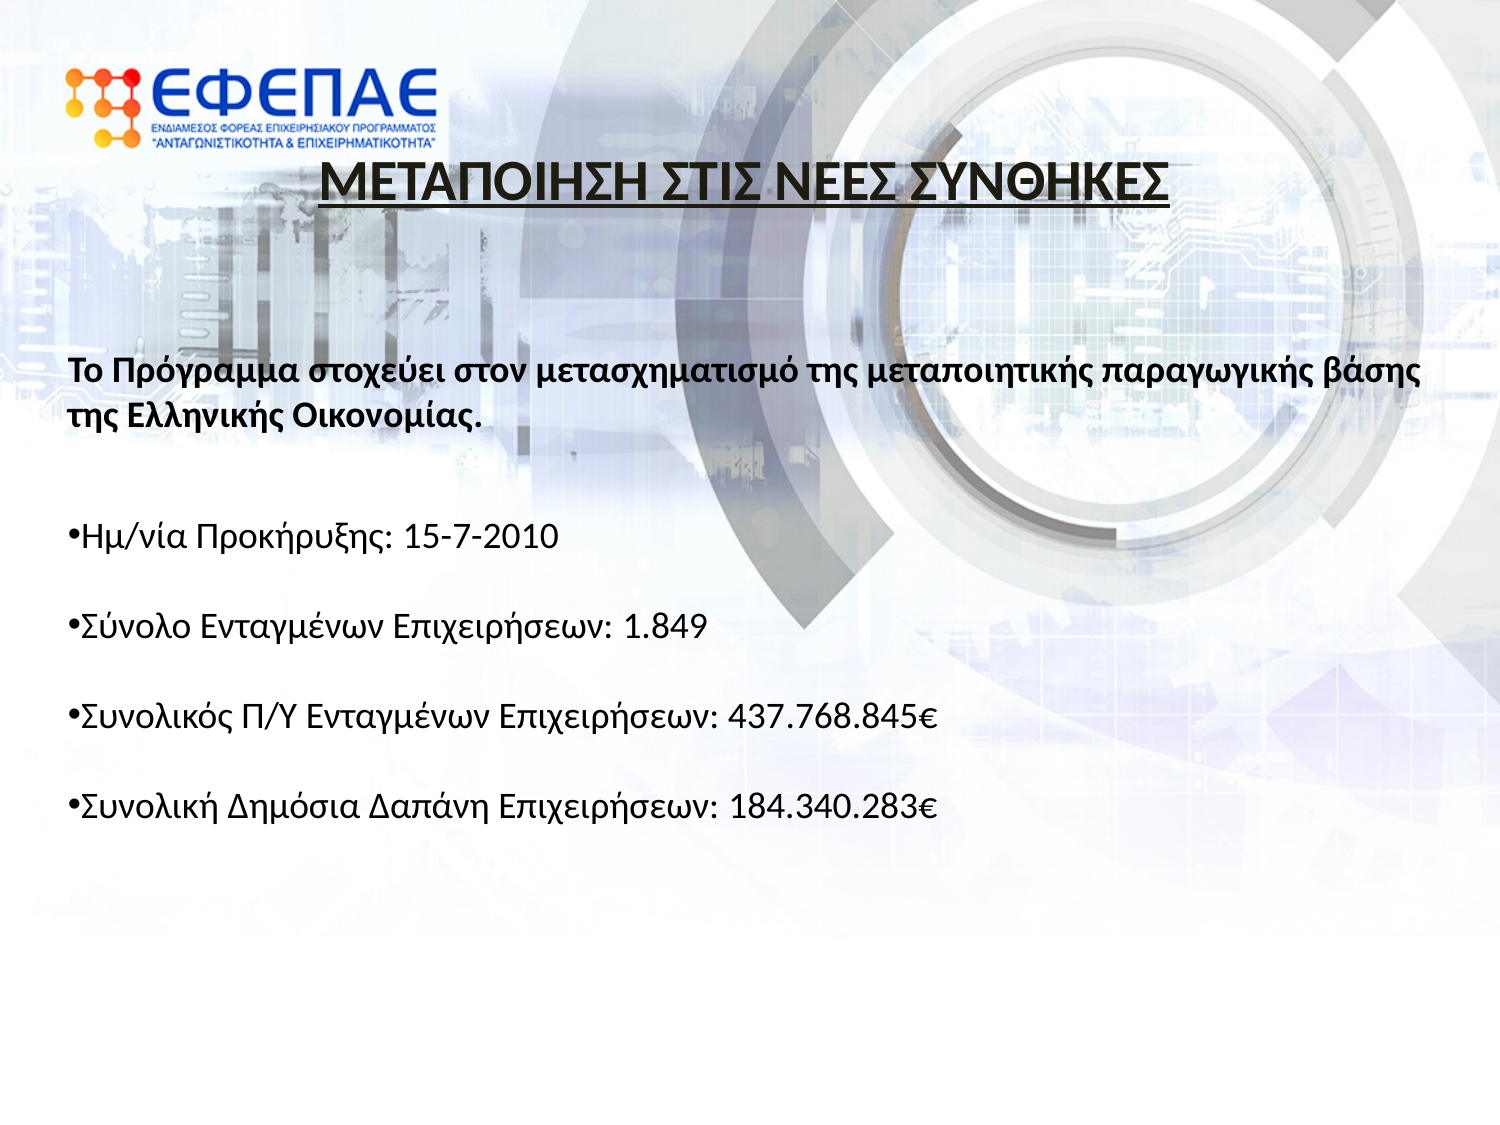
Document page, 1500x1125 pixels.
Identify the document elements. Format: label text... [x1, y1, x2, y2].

text_box Ημ/νία Προκήρυξης: 15-7-2010 Σύνολο Ενταγμένων Επιχειρήσεων: 1.849 Συνολικός Π/Υ Ενταγμένων Επιχειρήσεων: 437.768.845€ Συνολική Δημόσια Δαπάνη Επιχειρήσεων: 184.340.283€ [53, 503, 1459, 879]
text_box ΜΕΤΑΠΟΙΗΣΗ ΣΤΙΣ ΝΕΕΣ ΣΥΝΘΗΚΕΣ [53, 90, 1436, 220]
picture [0, 0, 1500, 1125]
text_box Το Πρόγραμμα στοχεύει στον μετασχηματισμό της μεταποιητικής παραγωγικής βάσης της Ελληνικής Οικονομίας. [53, 338, 1471, 488]
